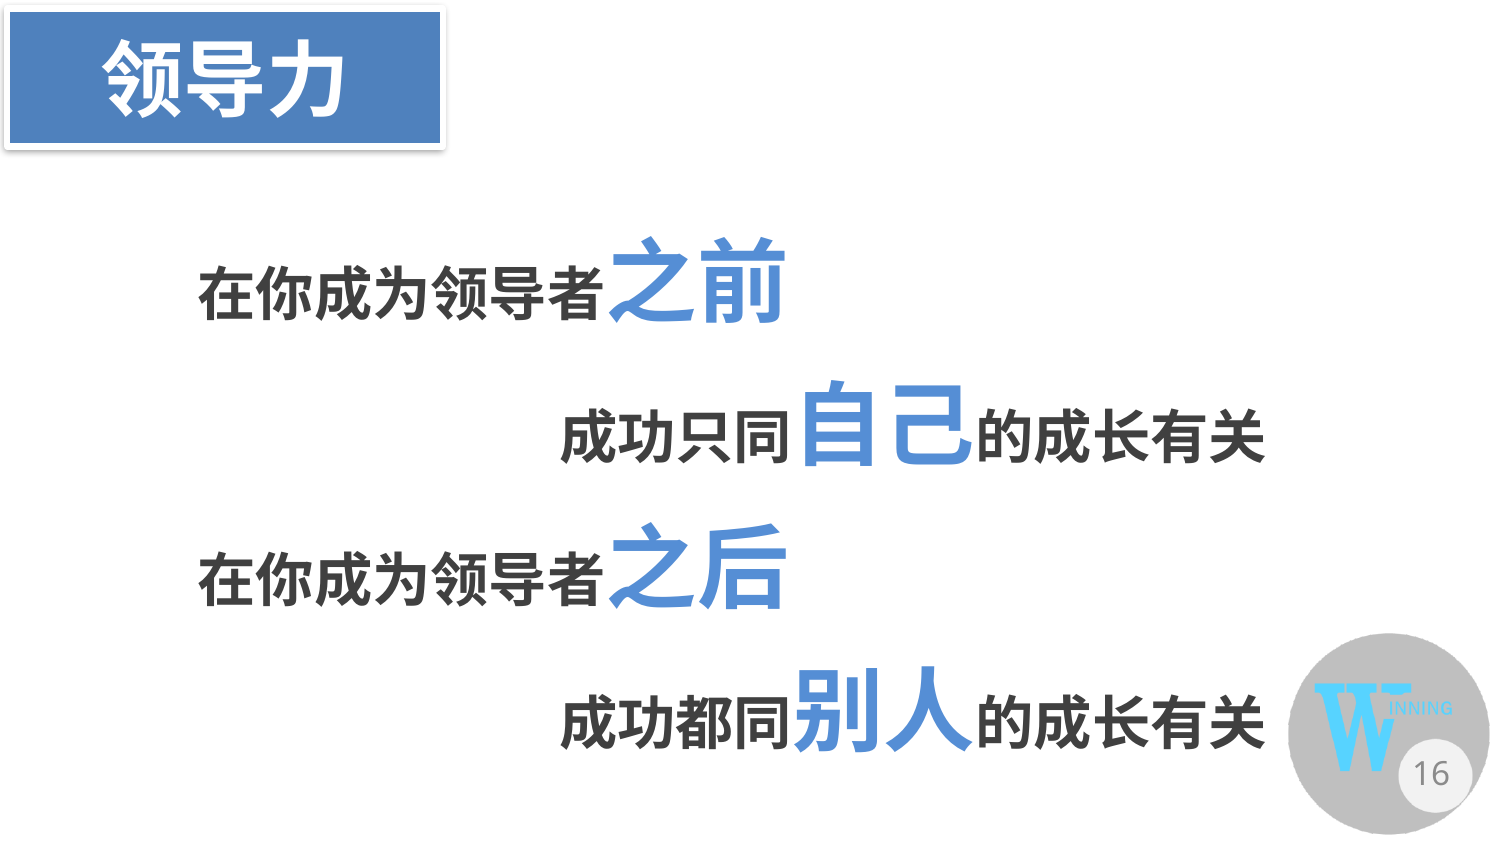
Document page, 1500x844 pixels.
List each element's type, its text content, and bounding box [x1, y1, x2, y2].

text_box 领导力 [4, 5, 446, 150]
text_box 在你成为领导者之前 成功只同自己的成长有关 在你成为领导者之后 成功都同别人的成长有关 [182, 183, 1282, 770]
slide_number 16 [1387, 752, 1475, 798]
picture [1281, 626, 1498, 844]
